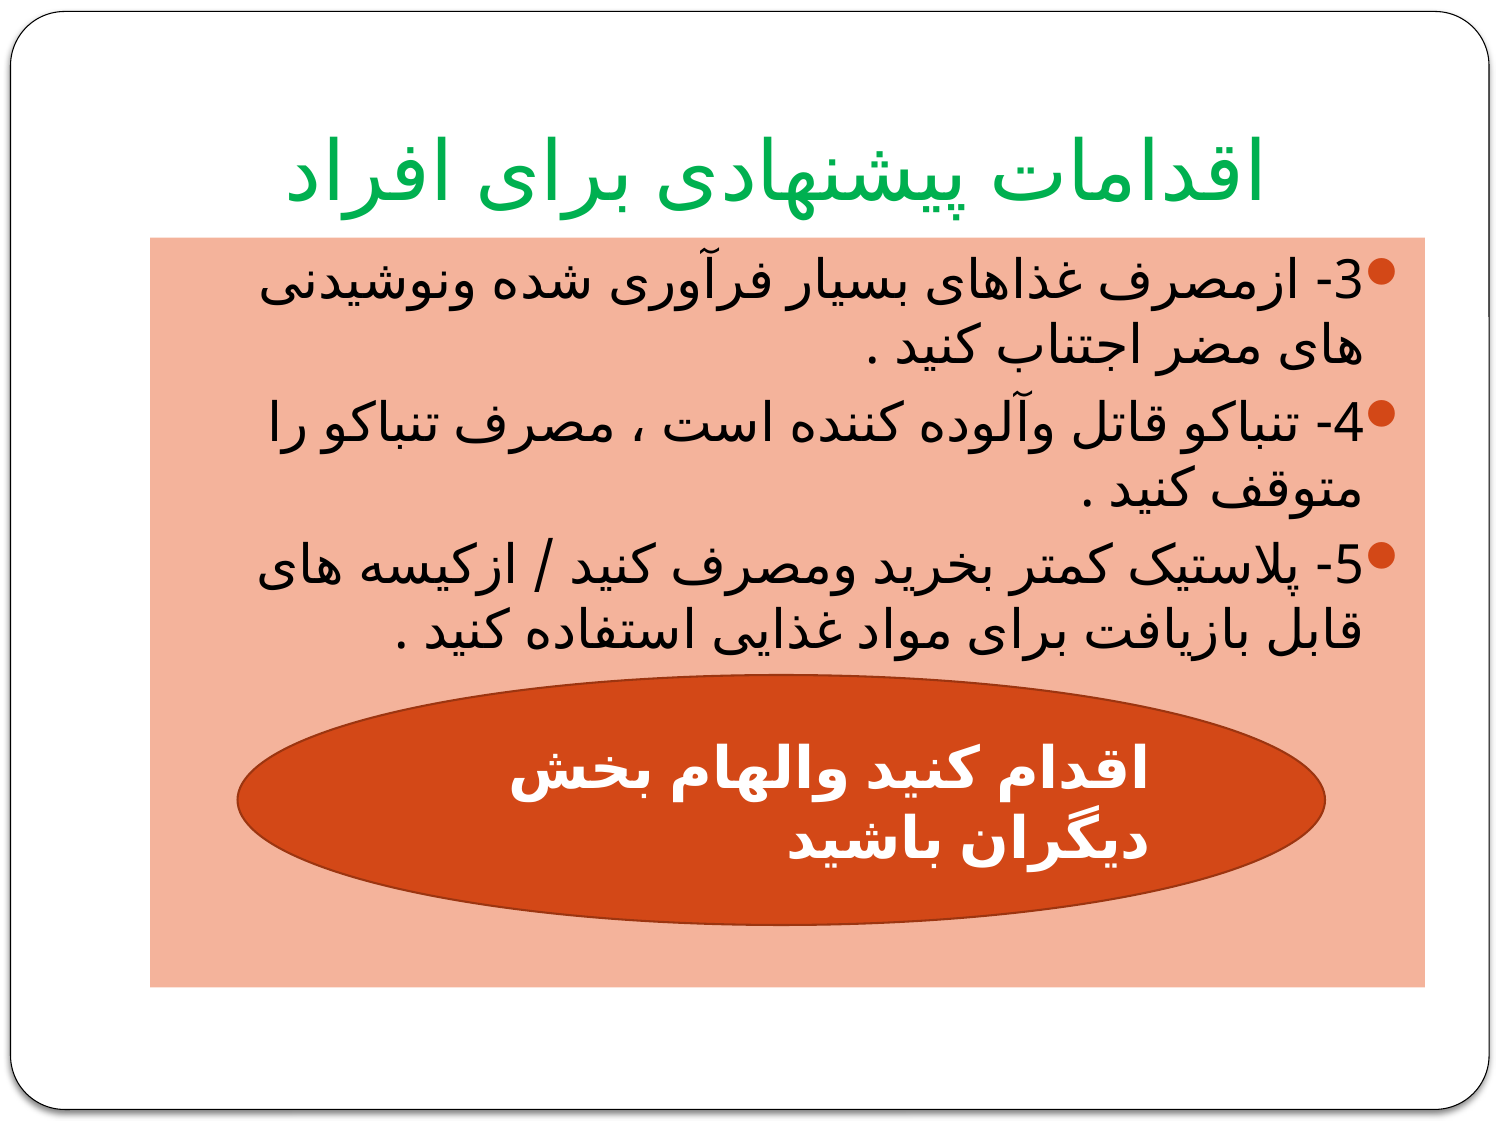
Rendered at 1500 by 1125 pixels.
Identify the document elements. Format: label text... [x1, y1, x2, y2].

text_box اقدام کنید والهام بخش دیگران باشید [236, 673, 1327, 927]
list 3- ازمصرف غذاهای بسیار فرآوری شده ونوشیدنی های مضر اجتناب کنید . 4- تنباکو قاتل وآلوده کننده است ، مصرف تنباکو را متوقف کنید . 5- پلاستیک کمتر بخرید ومصرف کنید / ازکیسه های قابل بازیافت برای مواد غذایی استفاده کنید . [150, 237, 1425, 988]
title اقدامات پیشنهادی برای افراد [150, 45, 1425, 233]
